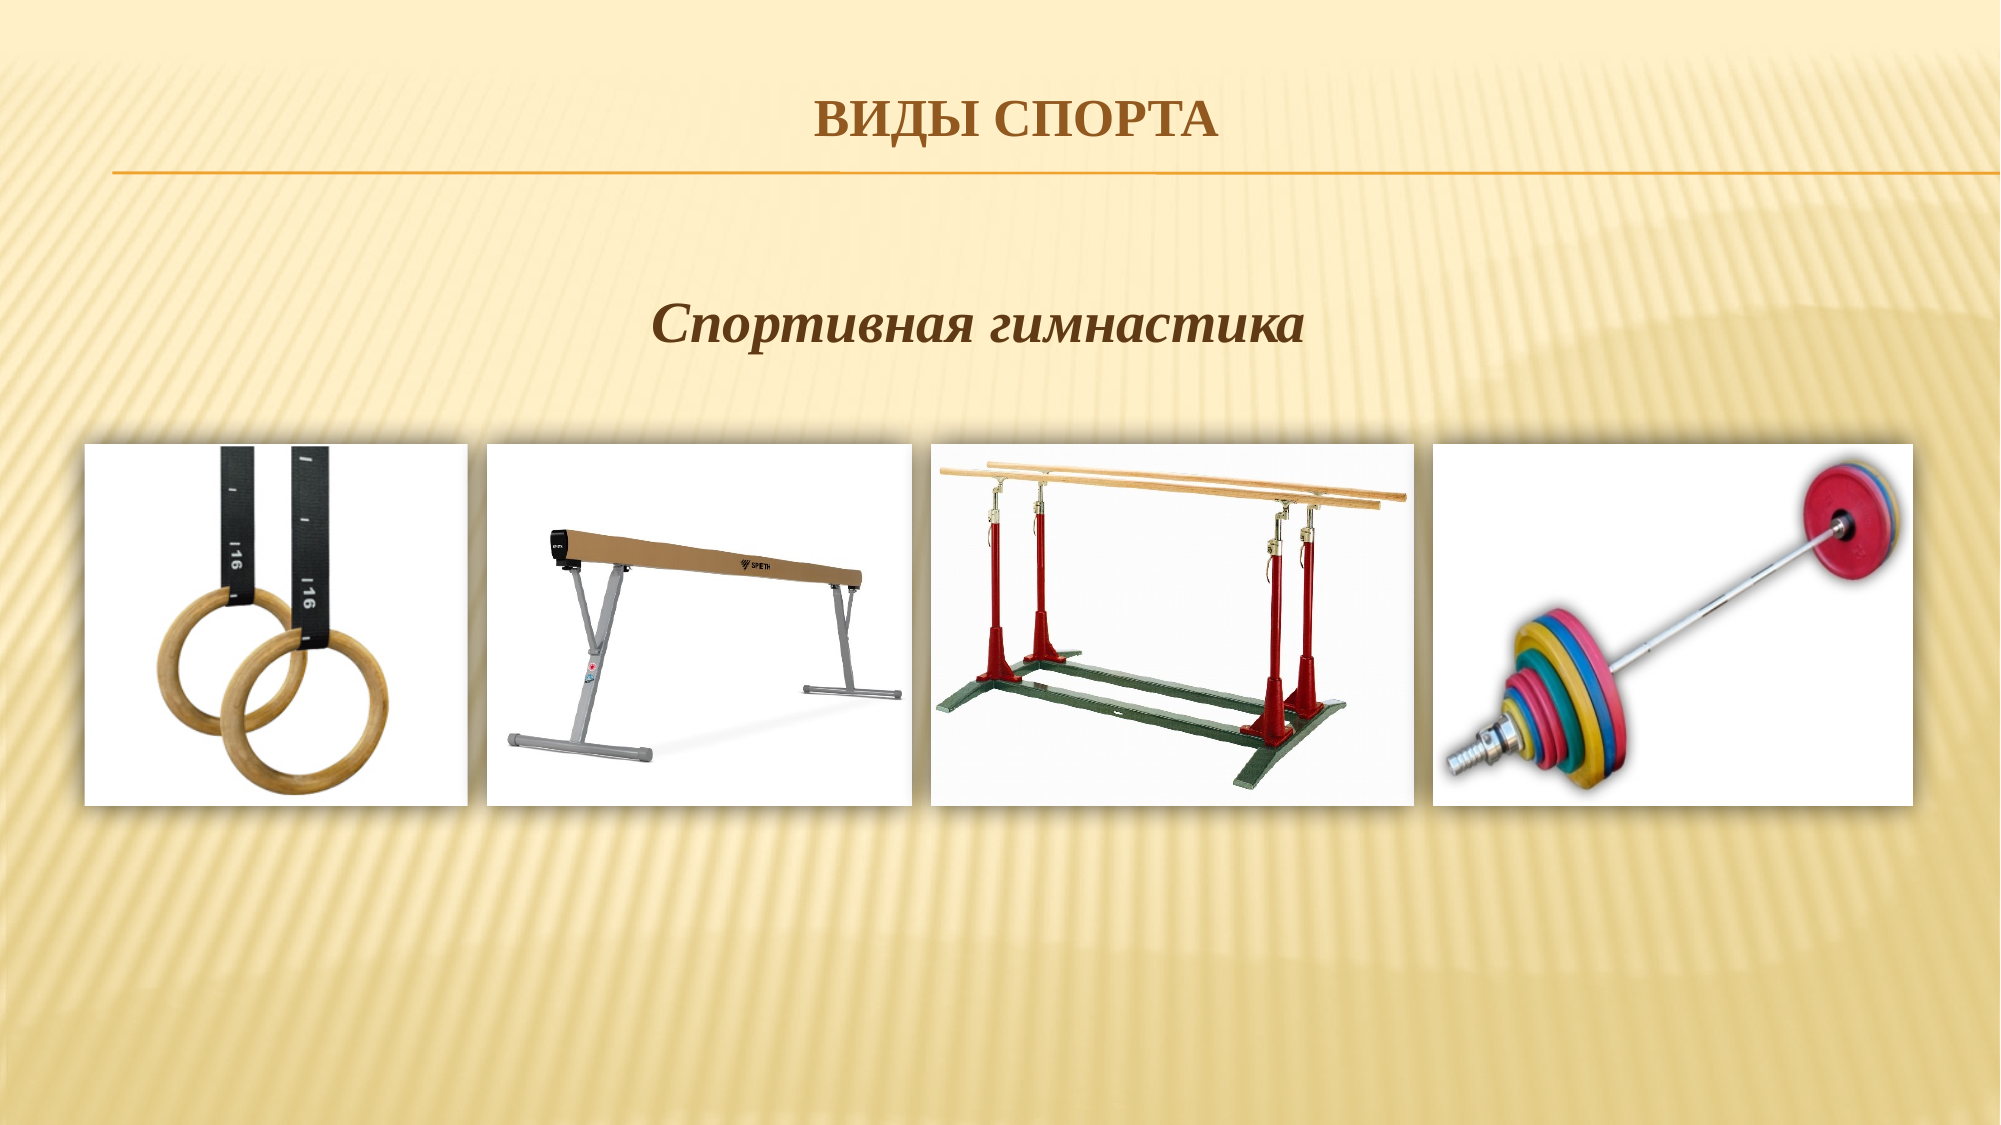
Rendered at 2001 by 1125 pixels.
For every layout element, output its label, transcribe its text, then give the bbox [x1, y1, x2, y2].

picture [84, 444, 468, 807]
title Виды спорта [66, 75, 1967, 213]
picture [930, 444, 1415, 807]
list Спортивная гимнастика [636, 277, 1364, 422]
picture [486, 444, 912, 807]
picture [1433, 444, 1913, 807]
